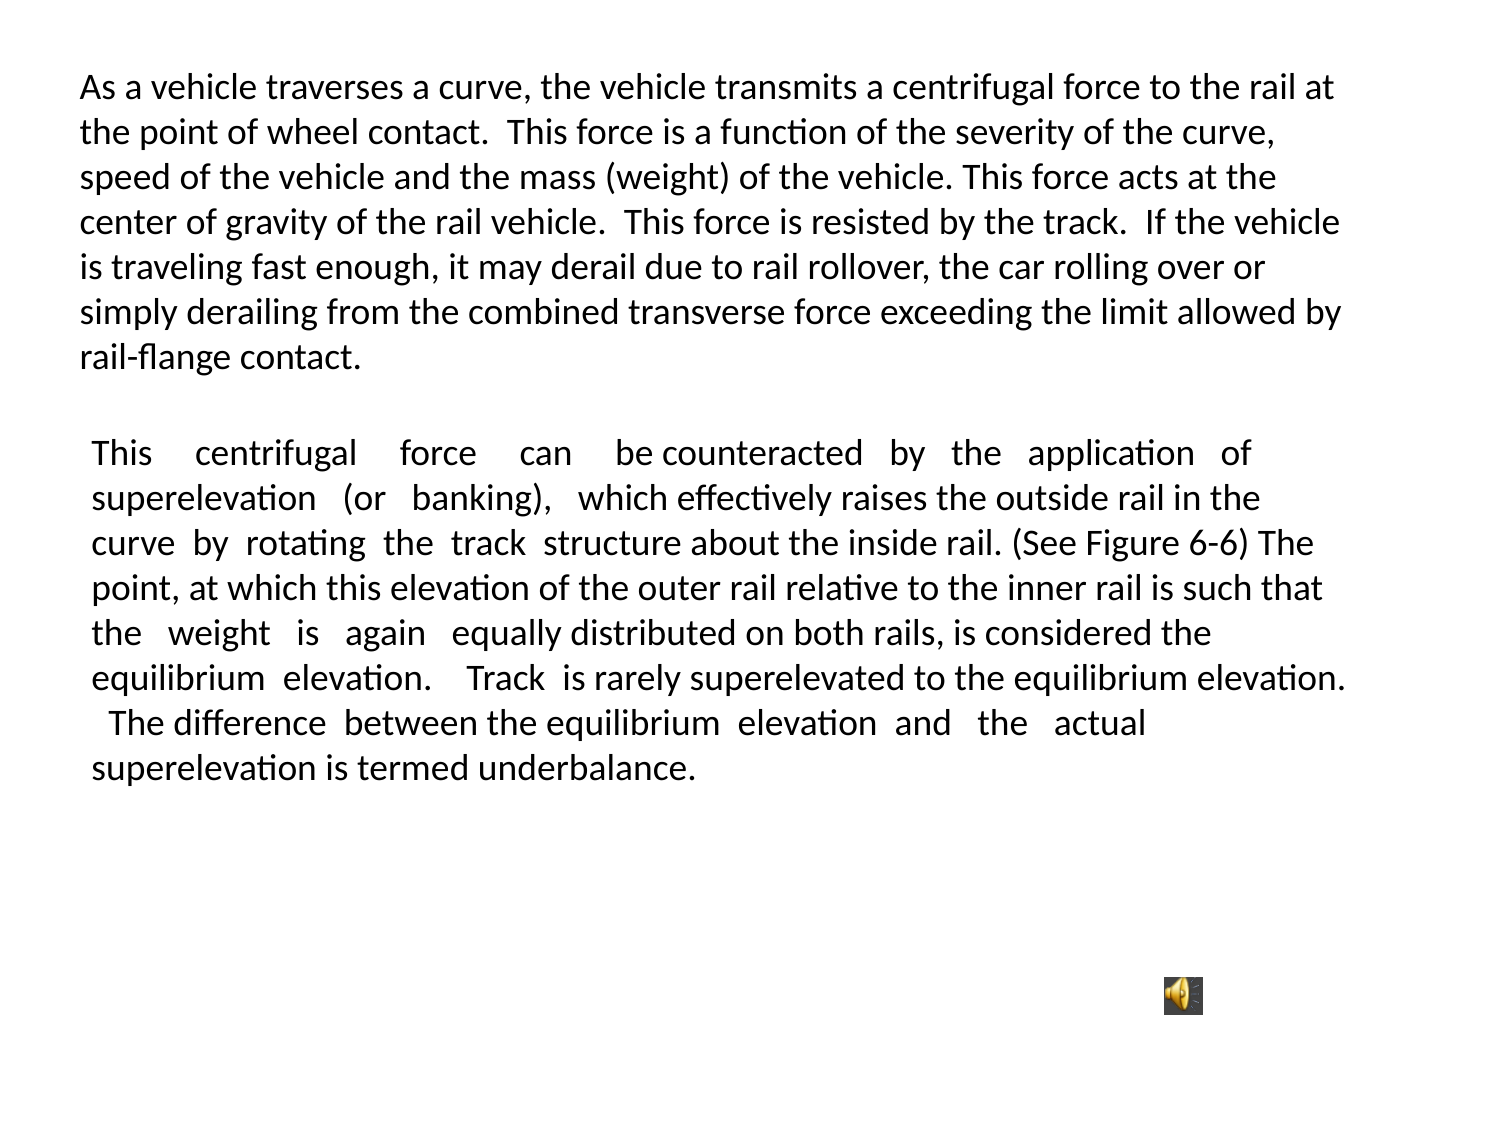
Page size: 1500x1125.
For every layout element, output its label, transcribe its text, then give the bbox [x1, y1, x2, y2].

text_box This centrifugal force can be counteracted by the application of superelevation (or banking), which effectively raises the outside rail in the curve by rotating the track structure about the inside rail. (See Figure 6-6) The point, at which this elevation of the outer rail relative to the inner rail is such that the weight is again equally distributed on both rails, is considered the equilibrium elevation. Track is rarely superelevated to the equilibrium elevation. The difference between the equilibrium elevation and the actual superelevation is termed underbalance. [76, 420, 1365, 796]
text_box As a vehicle traverses a curve, the vehicle transmits a centrifugal force to the rail at the point of wheel contact. This force is a function of the severity of the curve, speed of the vehicle and the mass (weight) of the vehicle. This force acts at the center of gravity of the rail vehicle. This force is resisted by the track. If the vehicle is traveling fast enough, it may derail due to rail rollover, the car rolling over or simply derailing from the combined transverse force exceeding the limit allowed by rail-flange contact. [64, 54, 1365, 385]
picture [1163, 975, 1204, 1017]
